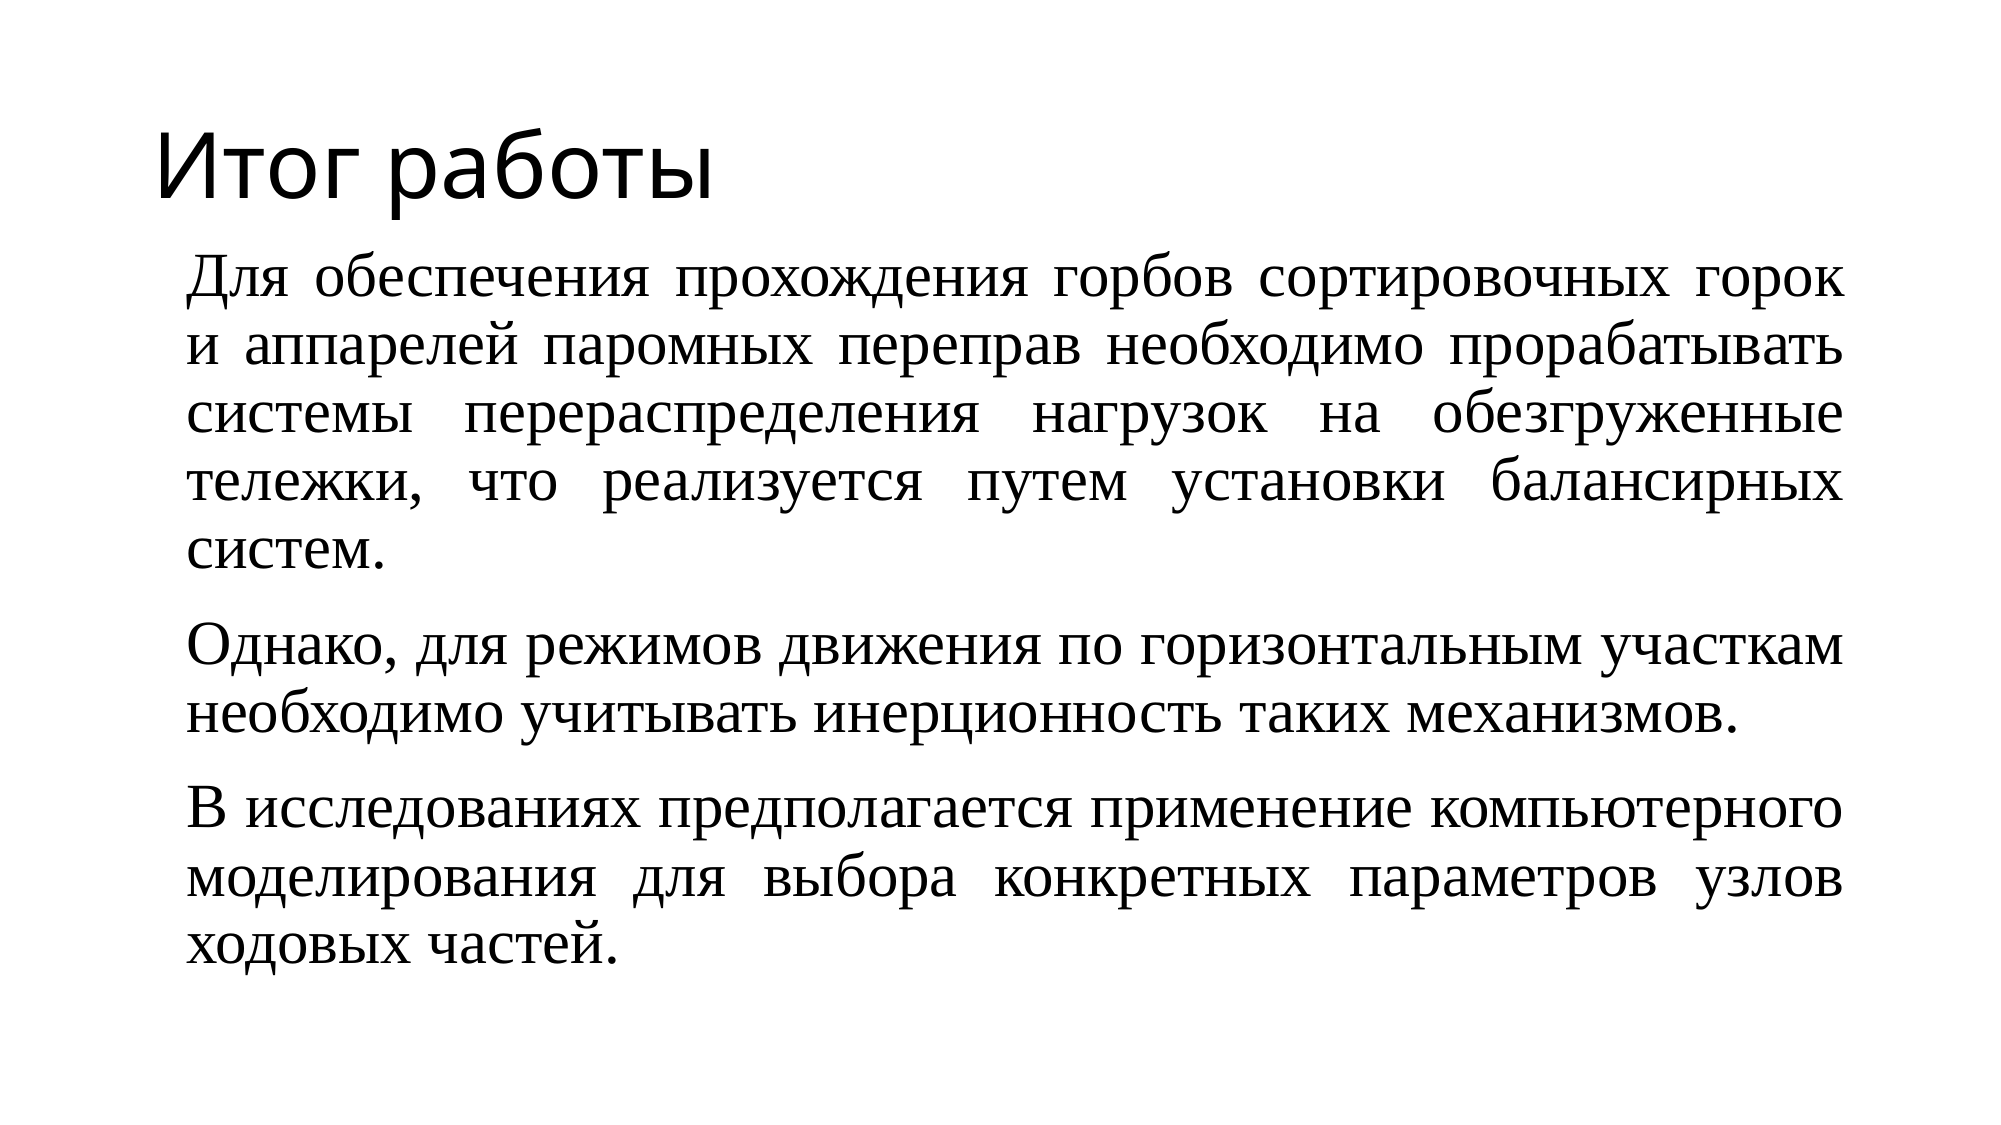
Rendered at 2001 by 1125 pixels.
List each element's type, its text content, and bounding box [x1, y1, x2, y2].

title Итог работы [137, 59, 1863, 234]
list Для обеспечения прохождения горбов сортировочных горок и аппарелей паромных переправ необходимо прорабатывать системы перераспределения нагрузок на обезгруженные тележки, что реализуется путем установки балансирных систем. Однако, для режимов движения по горизонтальным участкам необходимо учитывать инерционность таких механизмов. В исследованиях предполагается применение компьютерного моделирования для выбора конкретных параметров узлов ходовых частей. [137, 234, 1863, 1014]
